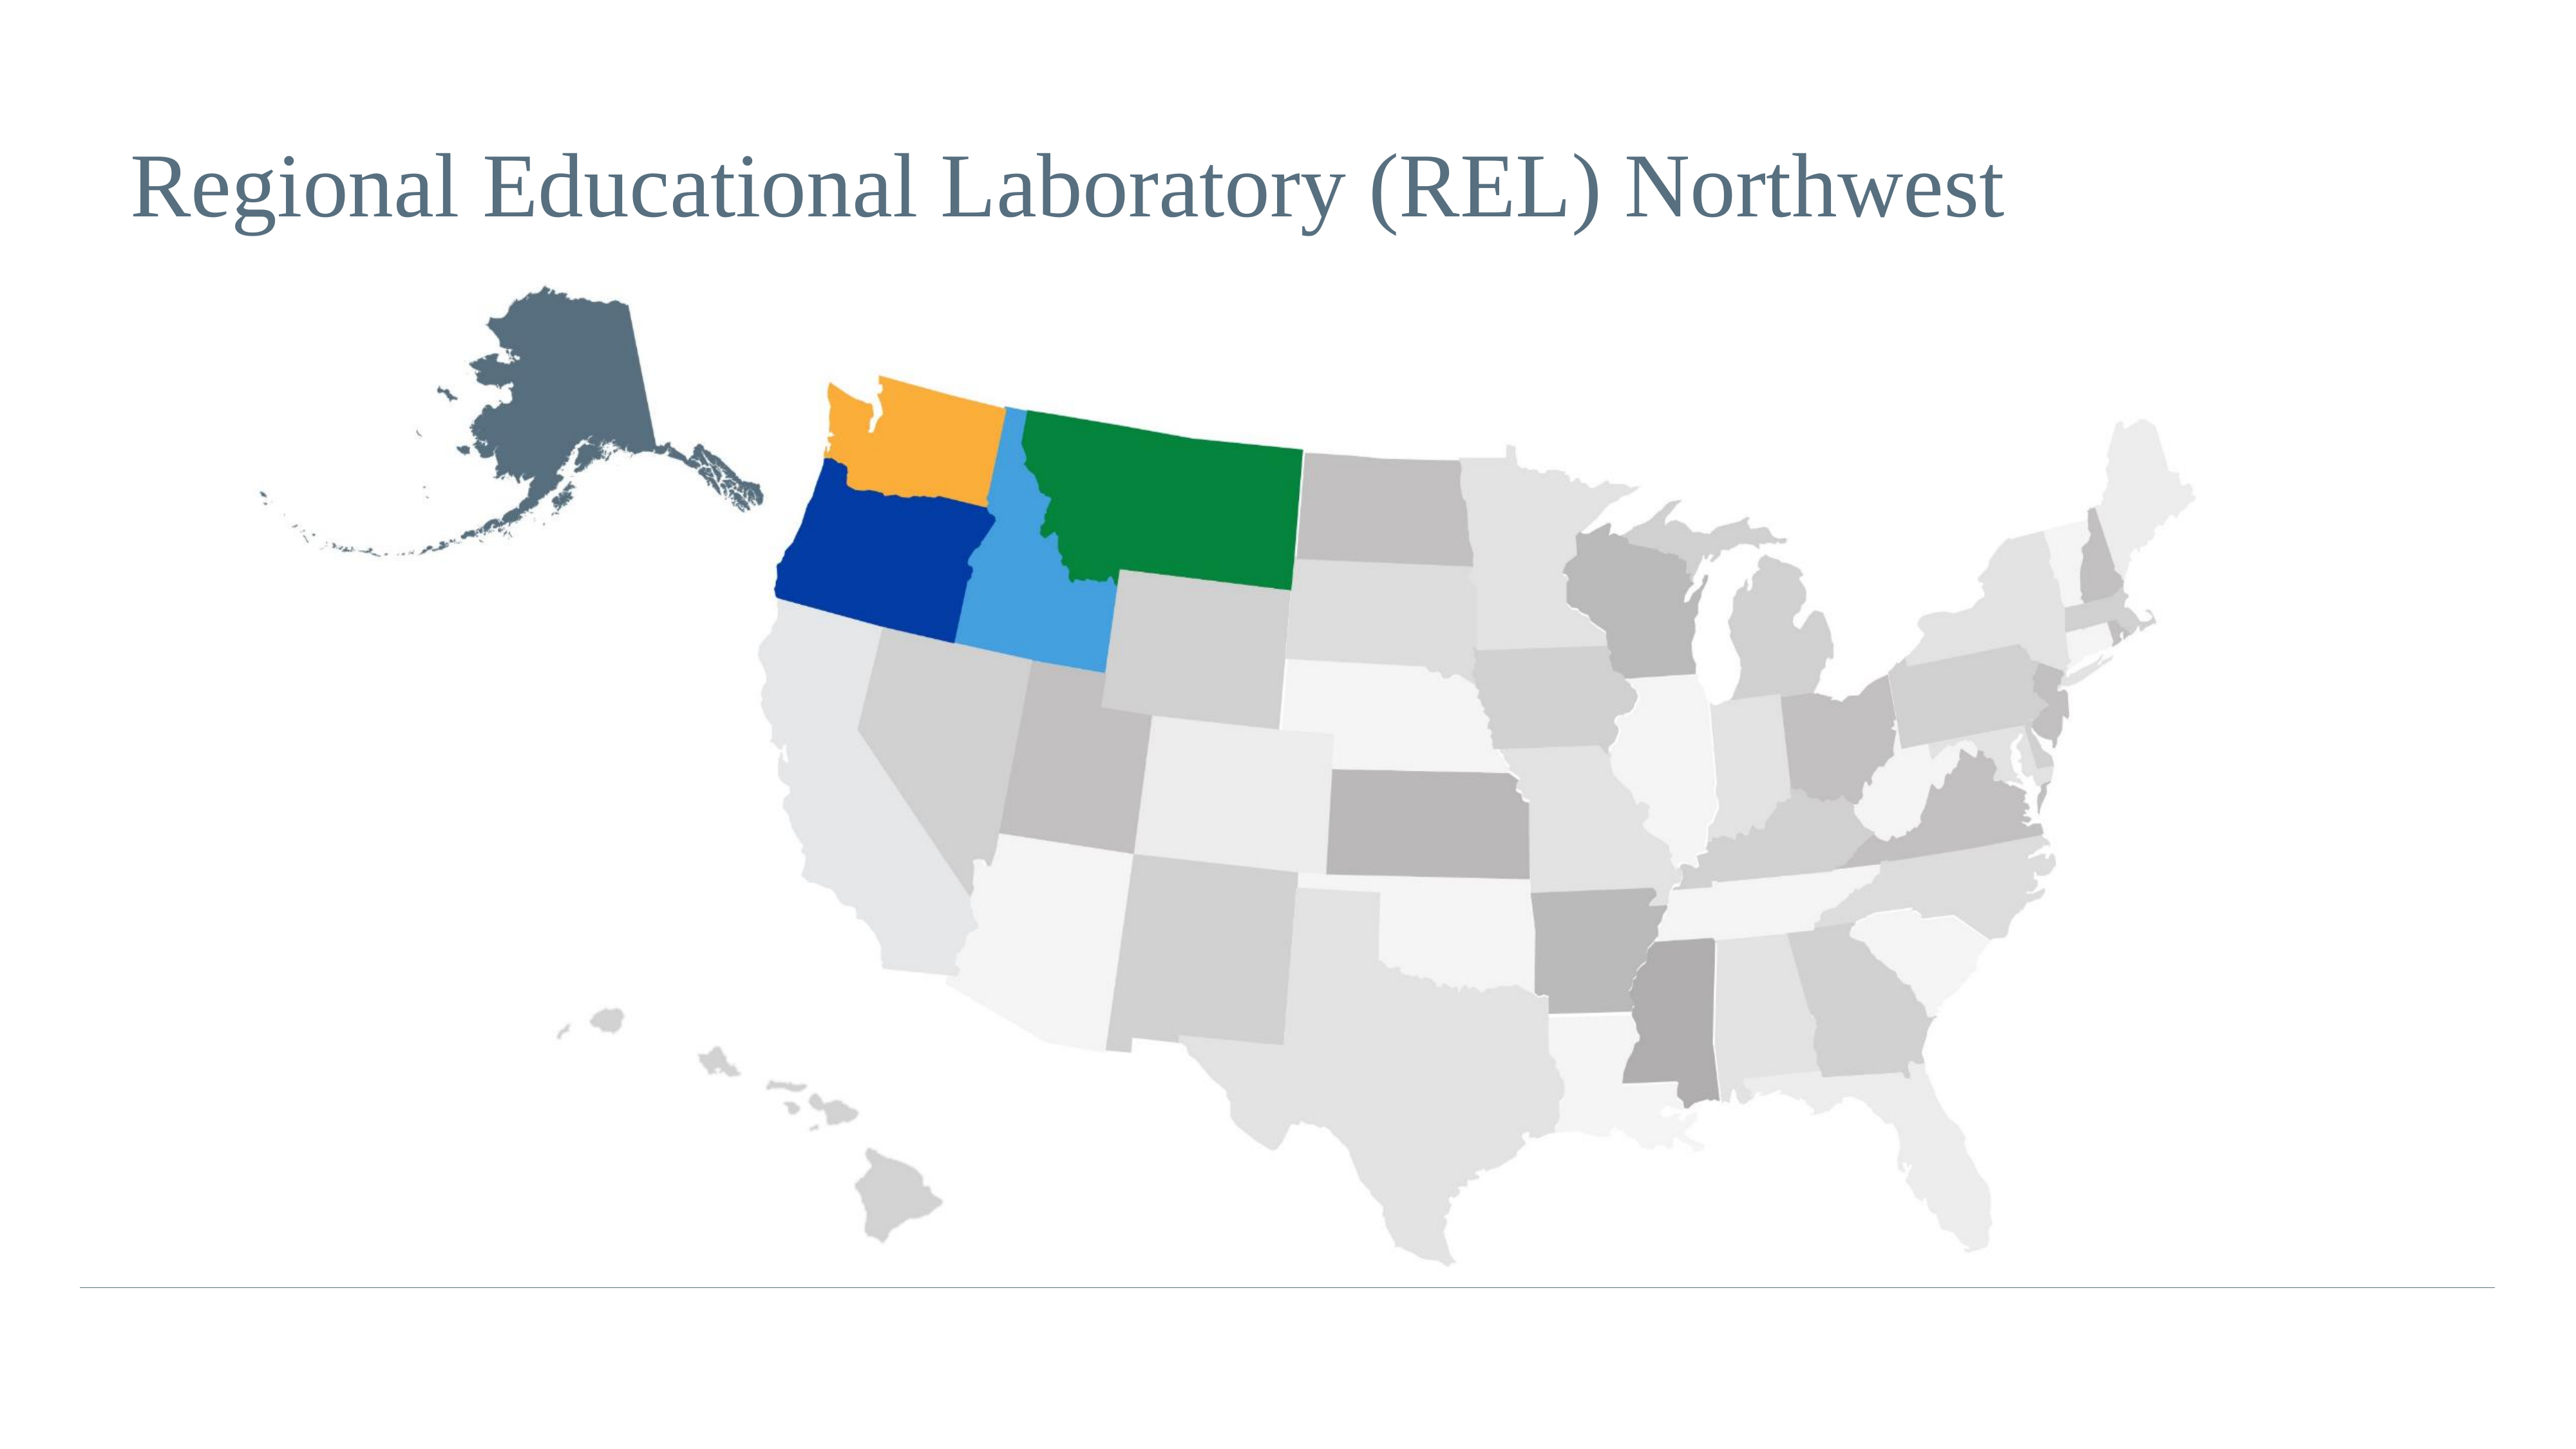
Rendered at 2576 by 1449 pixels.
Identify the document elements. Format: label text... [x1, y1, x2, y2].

title Regional Educational Laboratory (REL) Northwest [120, 120, 2456, 249]
picture [222, 272, 2196, 1267]
